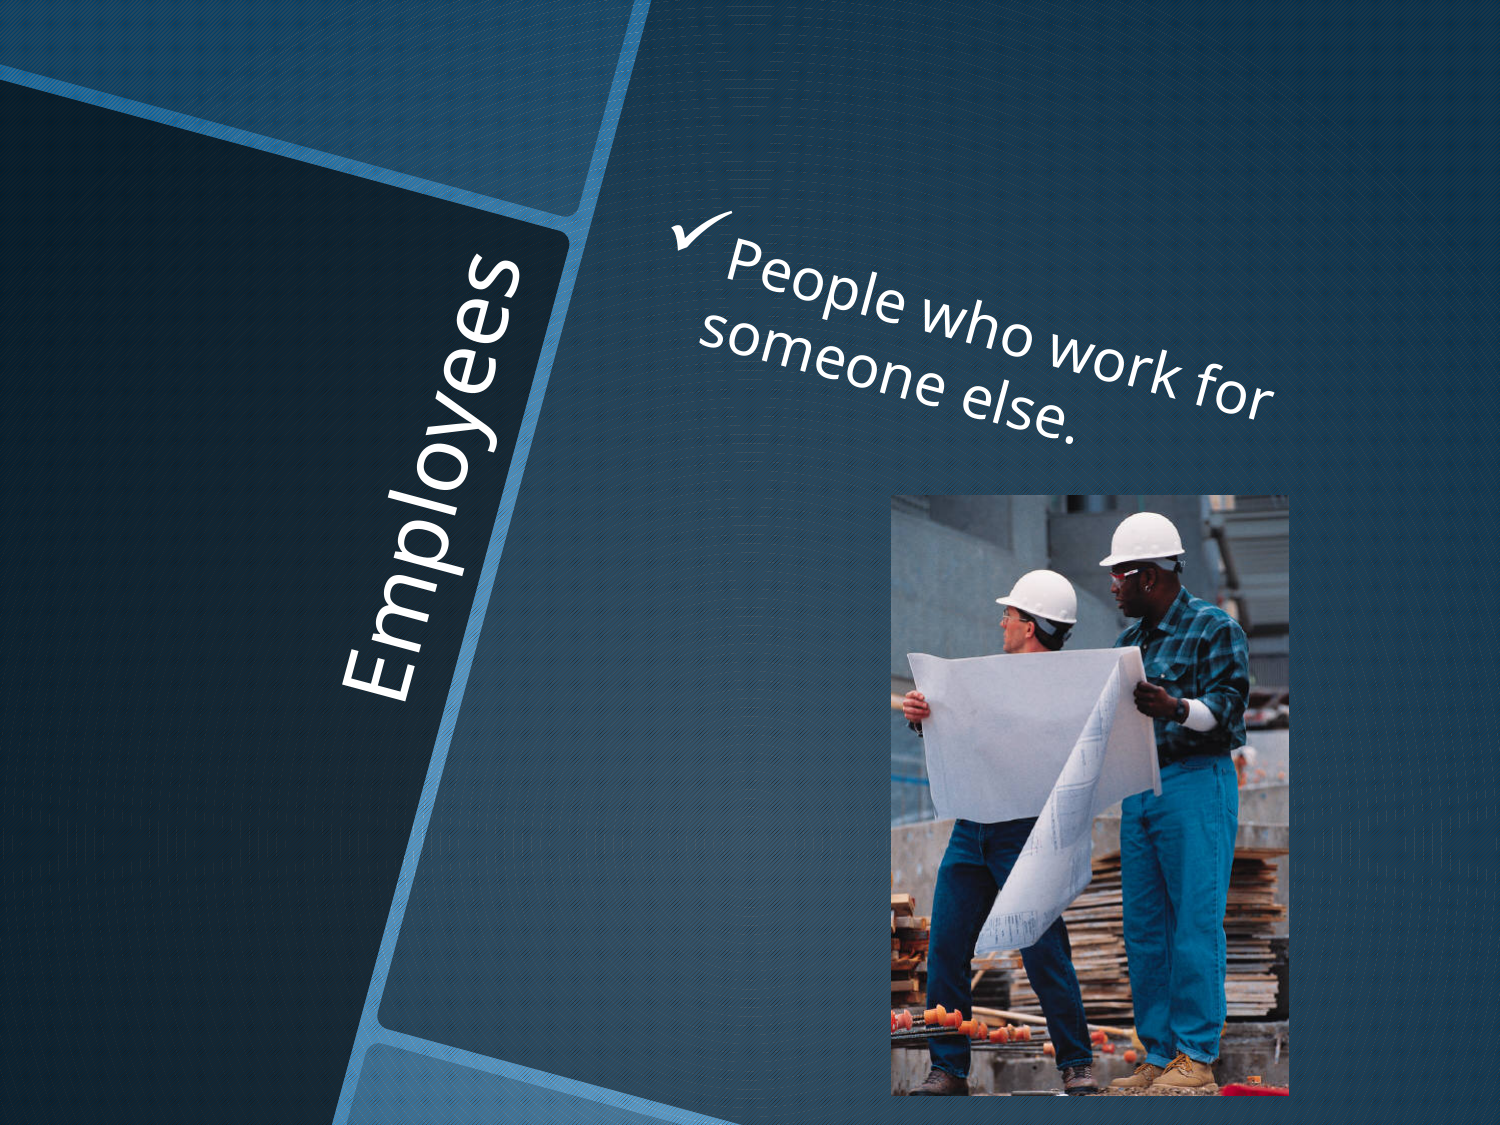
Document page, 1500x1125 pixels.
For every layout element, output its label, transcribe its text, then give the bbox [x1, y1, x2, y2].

picture [890, 495, 1289, 1097]
list People who work for someone else. [587, 72, 1430, 661]
title Employees [69, 181, 554, 1056]
